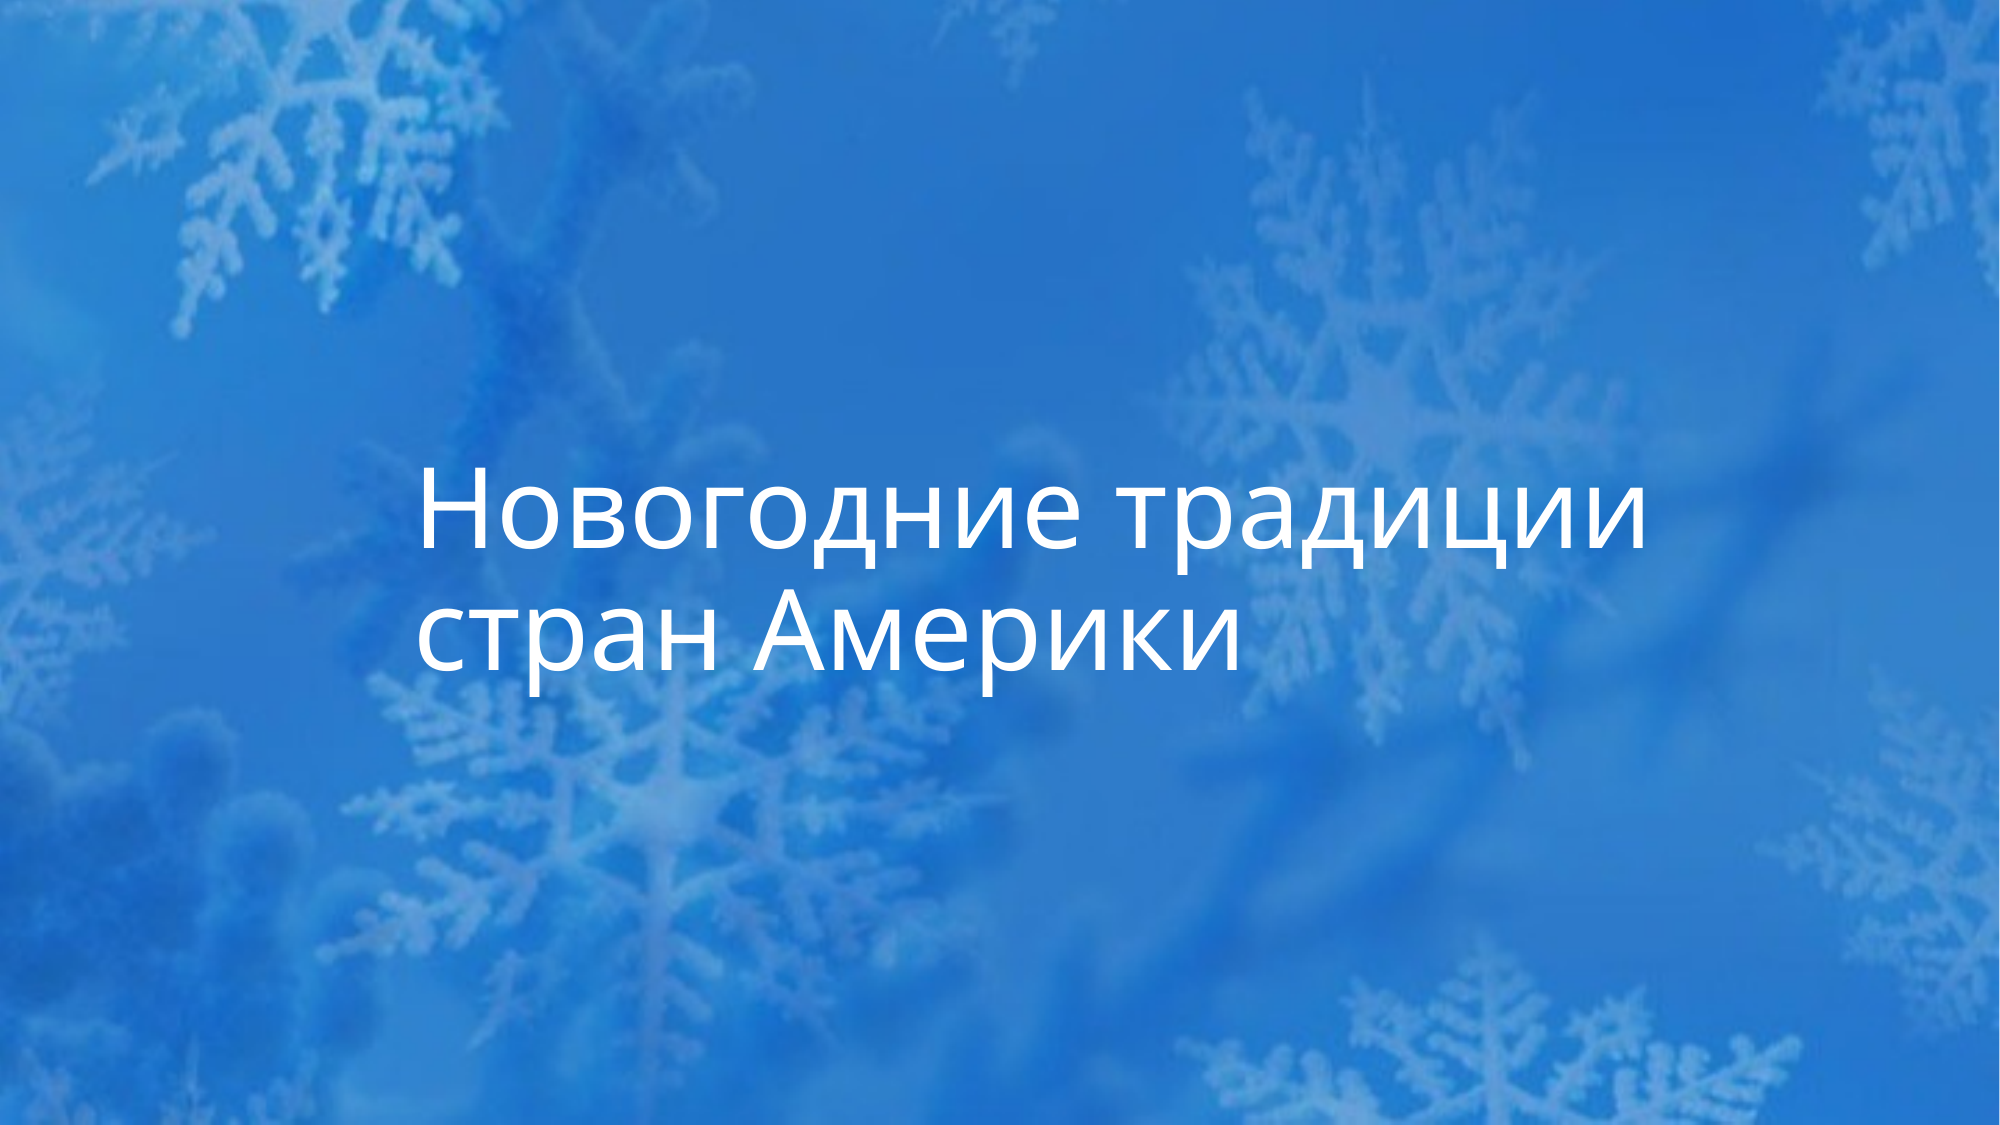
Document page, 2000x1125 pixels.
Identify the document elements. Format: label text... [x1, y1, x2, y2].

picture [0, 0, 2000, 1125]
title Новогодние традиции стран Америки [398, 262, 1765, 703]
